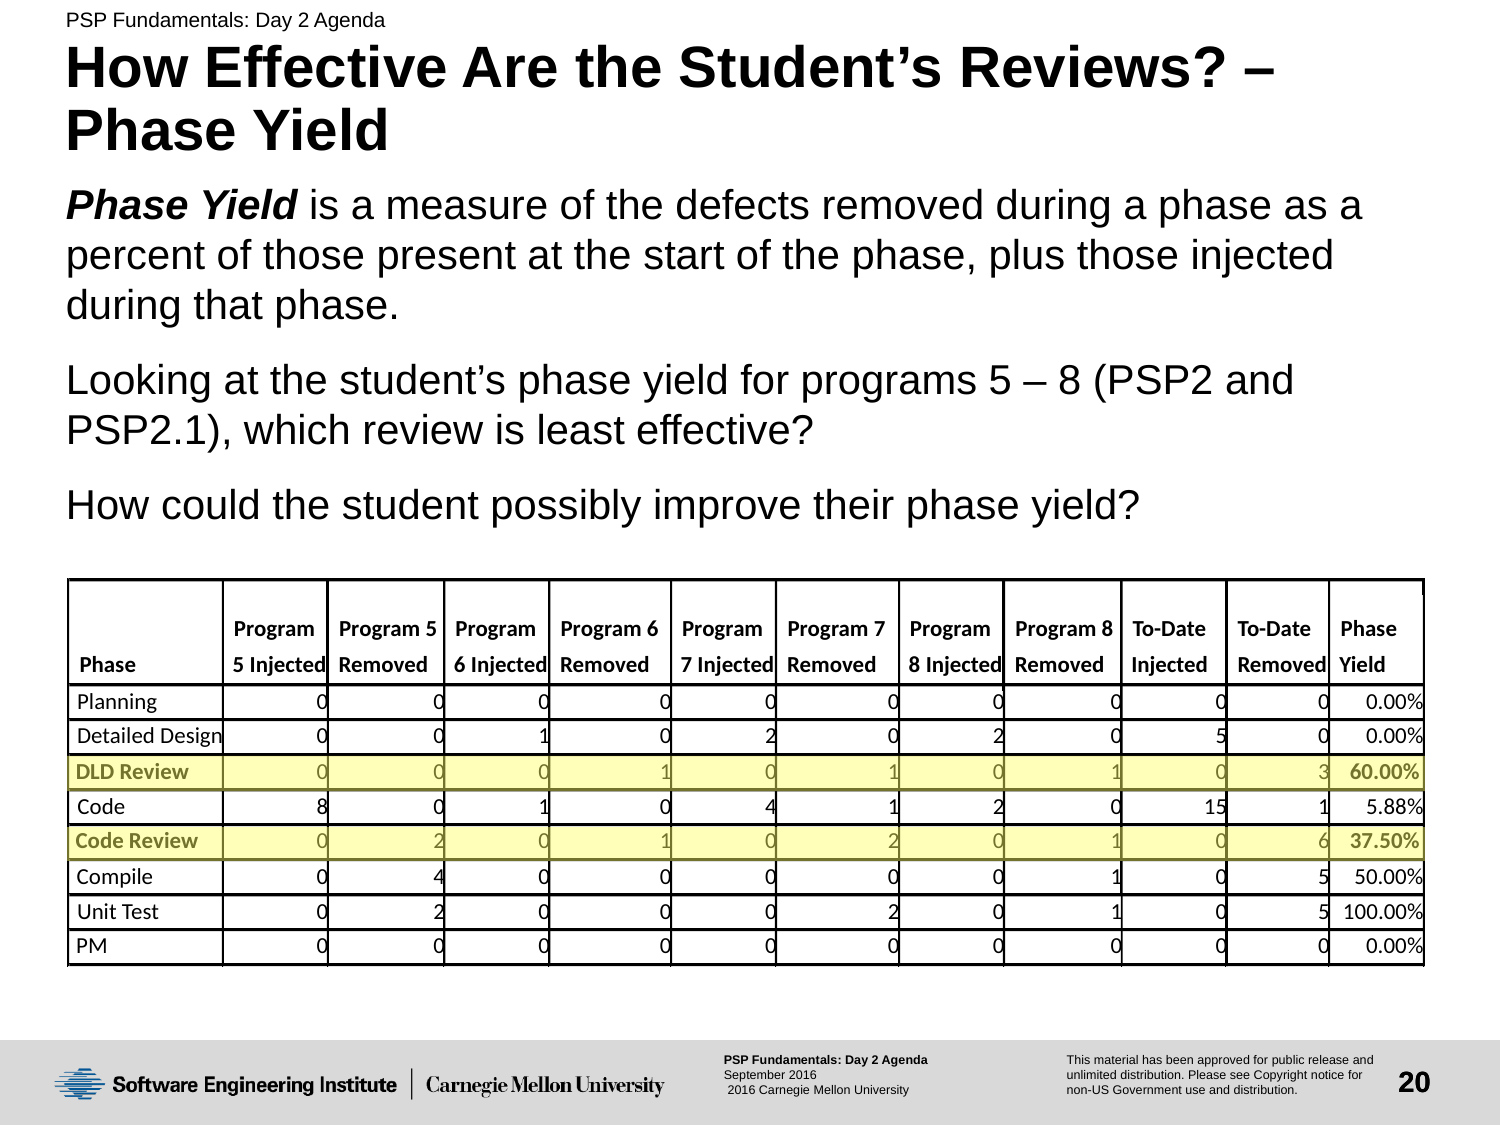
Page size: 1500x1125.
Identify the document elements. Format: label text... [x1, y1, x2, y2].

list Phase Yield is a measure of the defects removed during a phase as a percent of those present at the start of the phase, plus those injected during that phase. Looking at the student’s phase yield for programs 5 – 8 (PSP2 and PSP2.1), which review is least effective? How could the student possibly improve their phase yield? [65, 177, 1431, 1000]
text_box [67, 578, 1430, 970]
title How Effective Are the Student’s Reviews? – Phase Yield [65, 37, 1430, 177]
picture [46, 1061, 673, 1104]
